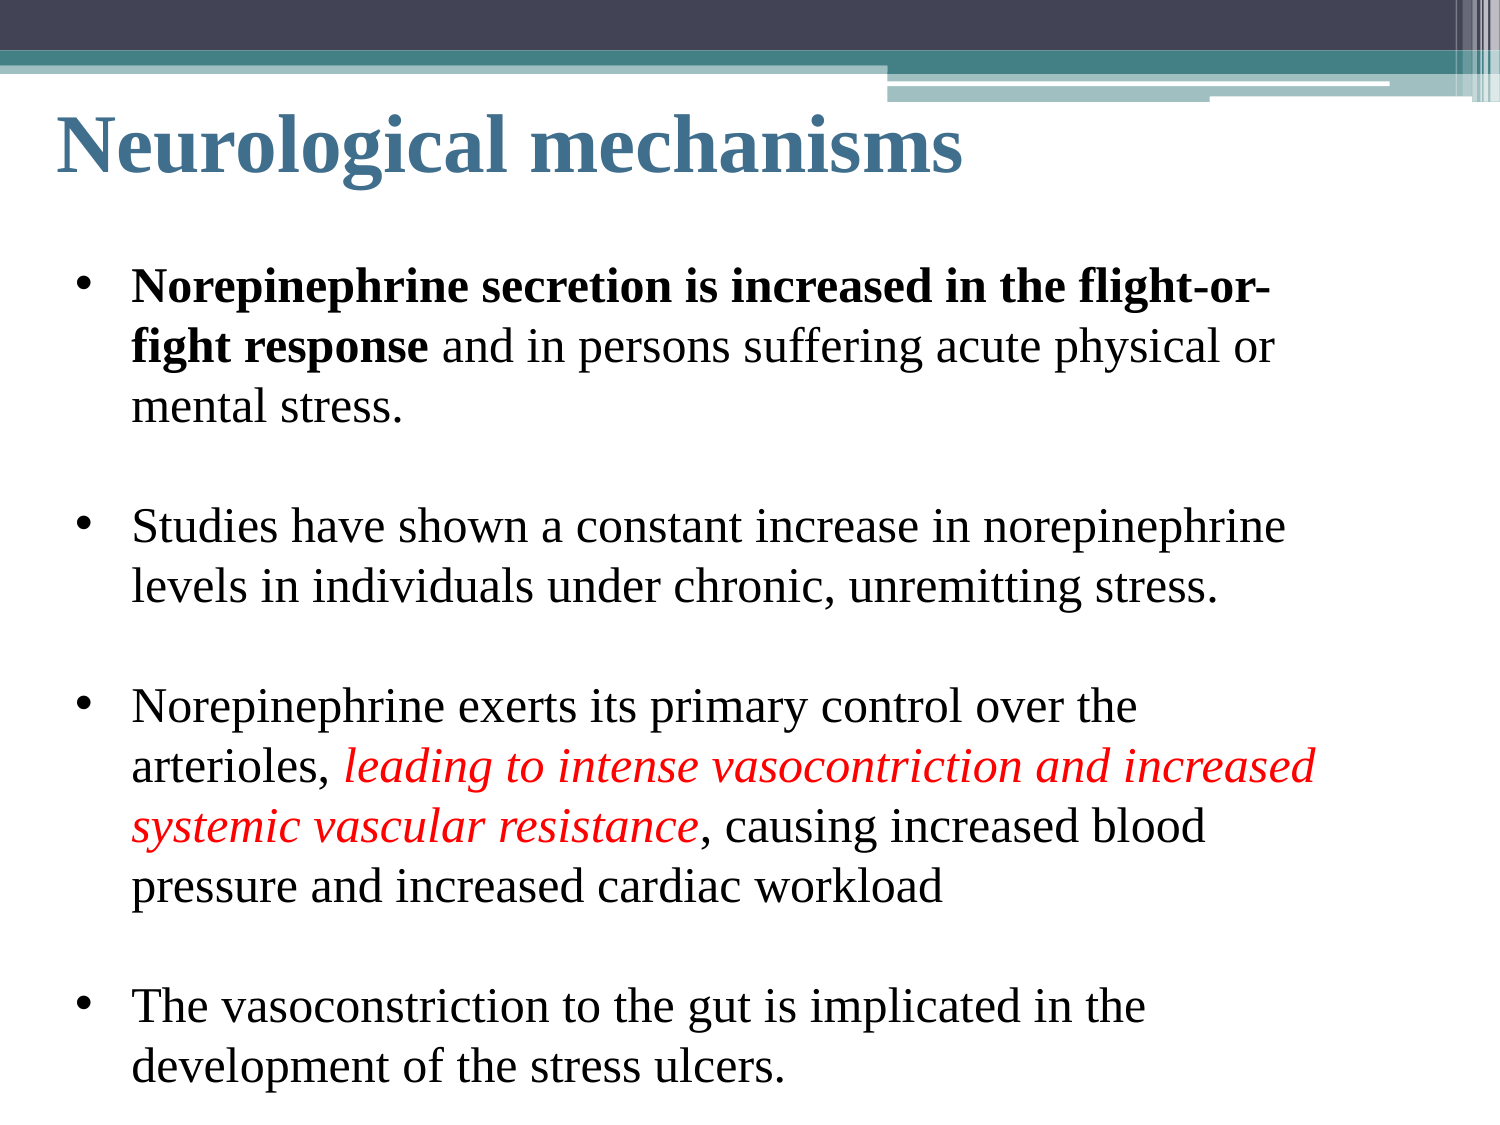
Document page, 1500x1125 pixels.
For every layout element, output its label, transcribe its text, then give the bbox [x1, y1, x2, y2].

title Neurological mechanisms [56, 88, 1444, 194]
list Norepinephrine secretion is increased in the flight-or-fight response and in persons suffering acute physical or mental stress. Studies have shown a constant increase in norepinephrine levels in individuals under chronic, unremitting stress. Norepinephrine exerts its primary control over the arterioles, leading to intense vasocontriction and increased systemic vascular resistance, causing increased blood pressure and increased cardiac workload The vasoconstriction to the gut is implicated in the development of the stress ulcers. [75, 252, 1338, 1101]
